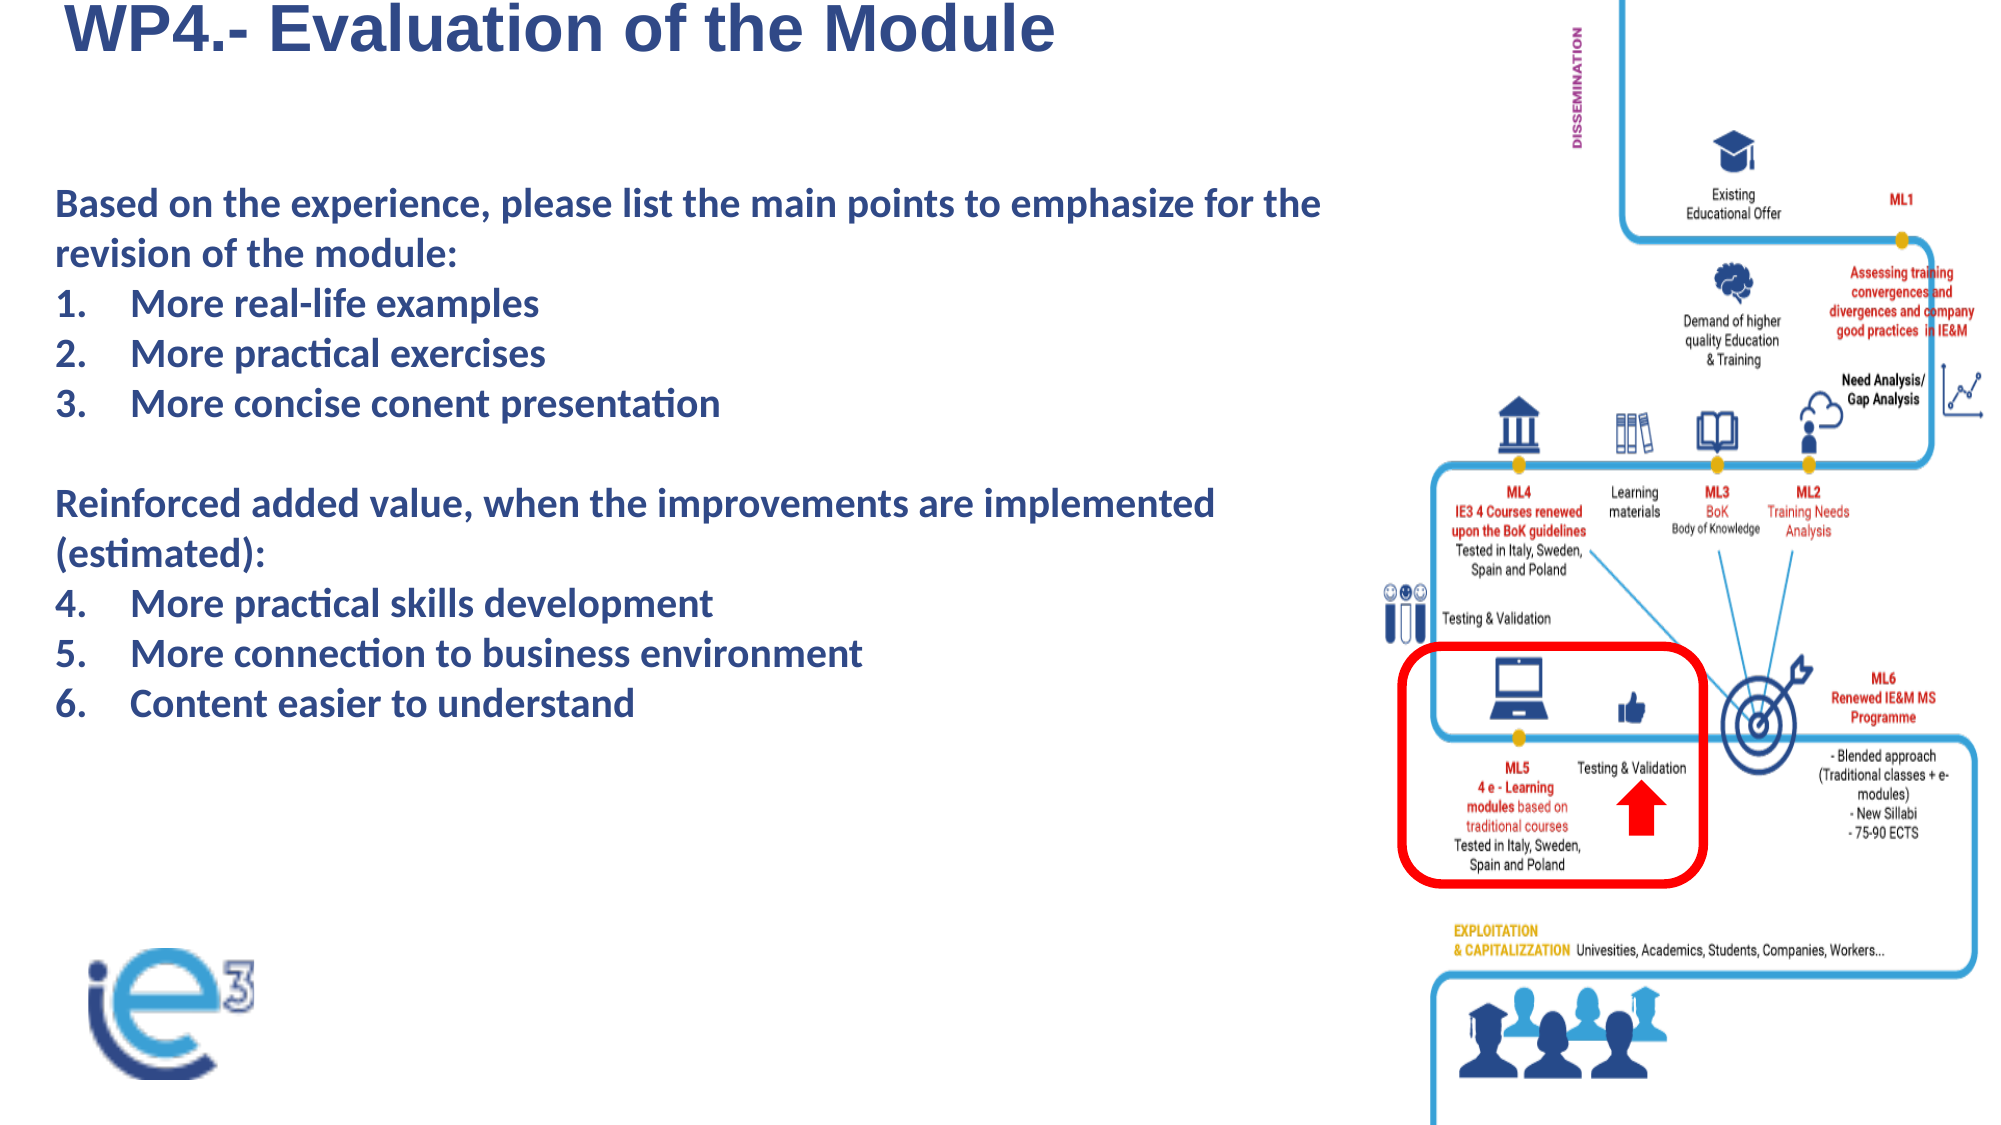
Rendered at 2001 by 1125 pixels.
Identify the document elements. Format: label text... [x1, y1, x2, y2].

picture [1377, 0, 2000, 1125]
text_box Based on the experience, please list the main points to emphasize for the revision of the module: More real-life examples More practical exercises More concise conent presentation Reinforced added value, when the improvements are implemented (estimated): More practical skills development More connection to business environment Content easier to understand [40, 168, 1377, 733]
list WP4.- Evaluation of the Module [31, 0, 1377, 166]
picture [88, 948, 255, 1080]
